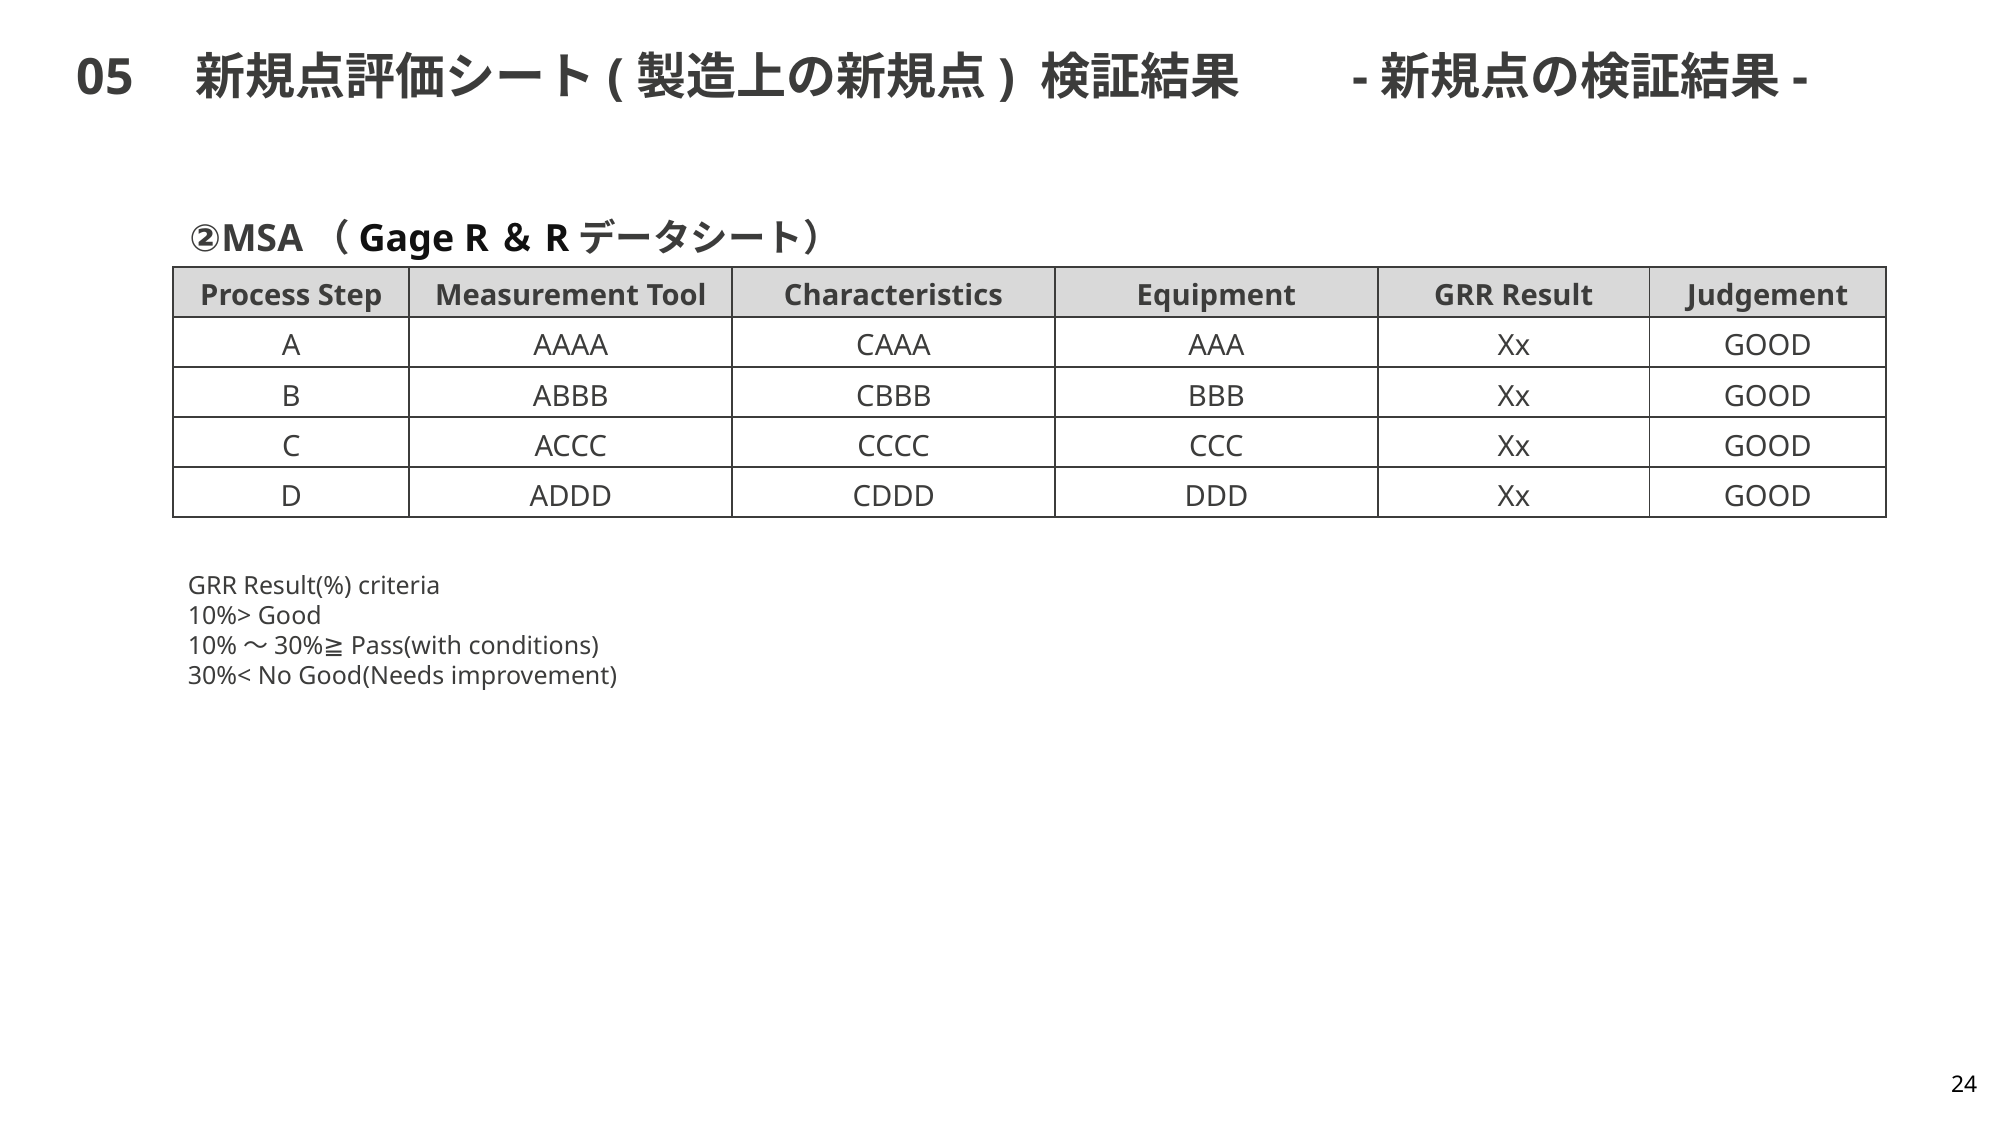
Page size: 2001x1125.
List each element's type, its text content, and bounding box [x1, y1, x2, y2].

table_cell C [174, 418, 408, 466]
table_header Measurement Tool [410, 268, 731, 316]
table_cell AAA [1056, 318, 1377, 366]
table_header GRR Result [1379, 268, 1649, 316]
text_box ②MSA（Gage R＆Rデータシート） [174, 206, 1012, 266]
table_cell B [174, 368, 408, 416]
table_header Process Step [174, 268, 408, 316]
table_cell GOOD [1650, 468, 1885, 516]
table_cell D [174, 468, 408, 516]
table_cell GOOD [1650, 418, 1885, 466]
table_cell CDDD [733, 468, 1054, 516]
table_cell CCCC [733, 418, 1054, 466]
table_header Equipment [1056, 268, 1377, 316]
title 05 新規点評価シート(製造上の新規点) 検証結果 -新規点の検証結果- [0, 0, 1941, 123]
table_cell Xx [1379, 368, 1649, 416]
table_cell GOOD [1650, 368, 1885, 416]
table_cell ACCC [410, 418, 731, 466]
table_cell CCC [1056, 418, 1377, 466]
table_cell DDD [1056, 468, 1377, 516]
text_box GRR Result(%) criteria 10%> Good 10%～30%≧ Pass(with conditions) 30%< No Good(Needs improvement) [173, 562, 1174, 697]
table_cell Xx [1379, 318, 1649, 366]
table_cell AAAA [410, 318, 731, 366]
table_header Judgement [1650, 268, 1885, 316]
table_cell CBBB [733, 368, 1054, 416]
table_cell GOOD [1650, 318, 1885, 366]
table_cell Xx [1379, 468, 1649, 516]
table_cell CAAA [733, 318, 1054, 366]
table_cell ABBB [410, 368, 731, 416]
table_cell BBB [1056, 368, 1377, 416]
table_cell A [174, 318, 408, 366]
table_cell ADDD [410, 468, 731, 516]
table_header Characteristics [733, 268, 1054, 316]
table_cell Xx [1379, 418, 1649, 466]
